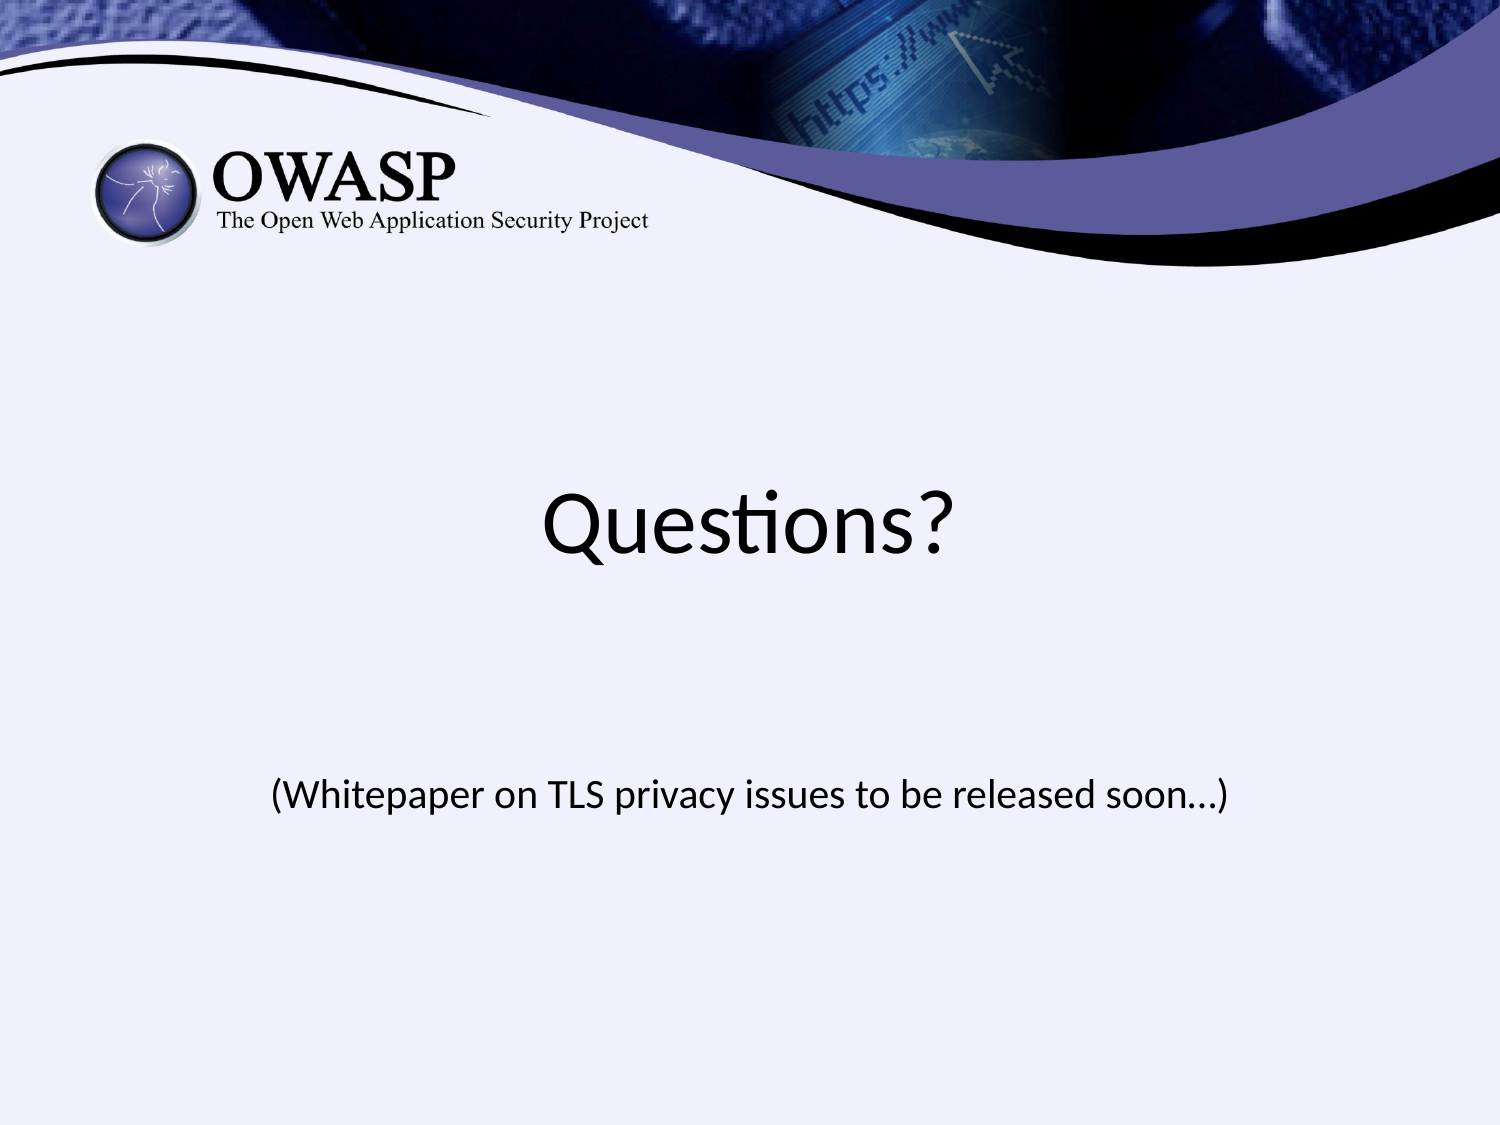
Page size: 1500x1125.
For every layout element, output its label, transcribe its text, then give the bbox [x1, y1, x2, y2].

picture [0, 0, 1500, 1125]
list Questions? (Whitepaper on TLS privacy issues to be released soon…) [75, 262, 1425, 1005]
